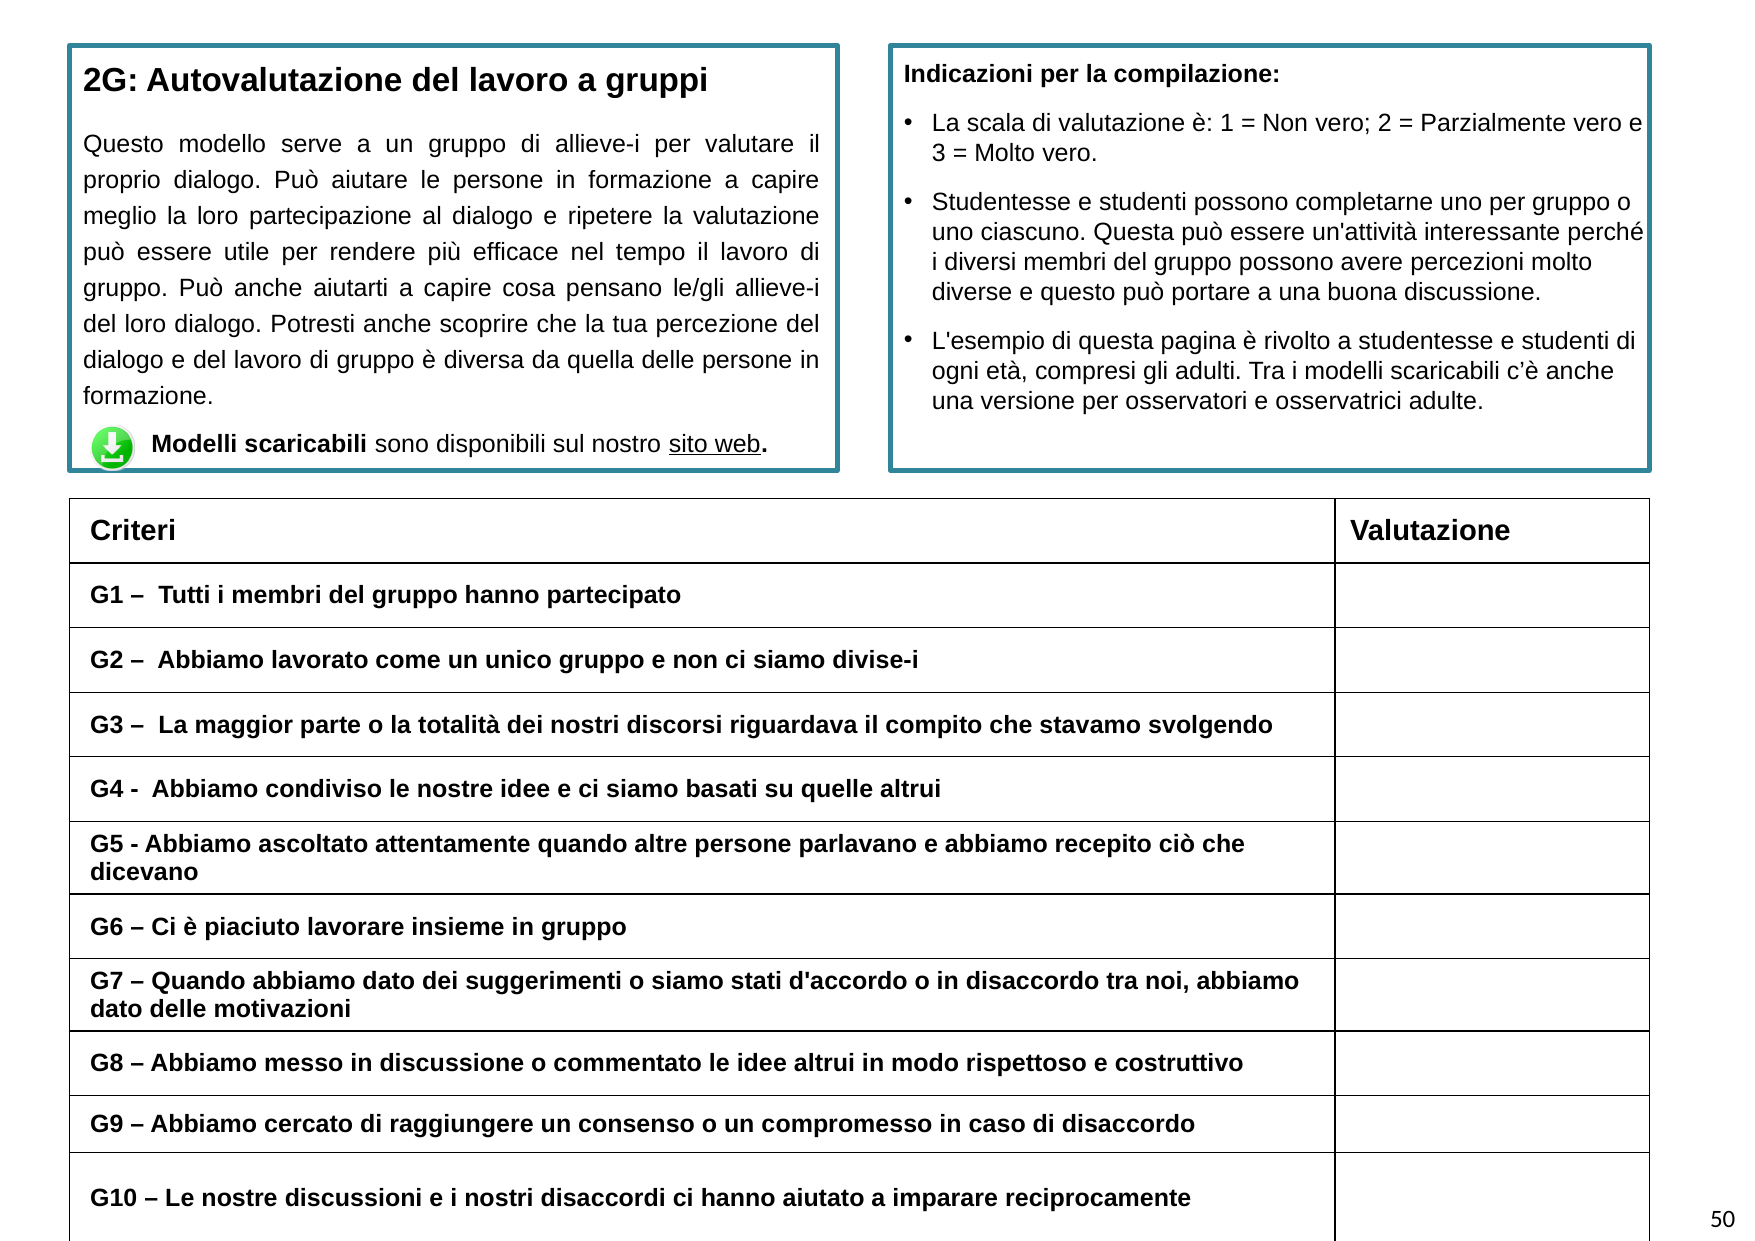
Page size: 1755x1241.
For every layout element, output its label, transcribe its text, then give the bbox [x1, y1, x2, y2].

table_header Criteri [70, 499, 1334, 562]
table_cell G2 – Abbiamo lavorato come un unico gruppo e non ci siamo divise-i [70, 628, 1334, 692]
table_cell G9 – Abbiamo cercato di raggiungere un consenso o un compromesso in caso di disaccordo [70, 1096, 1334, 1152]
text_box Indicazioni per la compilazione: La scala di valutazione è: 1 = Non vero; 2 = Parzialmente vero e 3 = Molto vero. Studentesse e studenti possono completarne uno per gruppo o uno ciascuno. Questa può essere un'attività interessante perché i diversi membri del gruppo possono avere percezioni molto diverse e questo può portare a una buona discussione. L'esempio di questa pagina è rivolto a studentesse e studenti di ogni età, compresi gli adulti. Tra i modelli scaricabili c’è anche una versione per osservatori e osservatrici adulte. [890, 45, 1650, 471]
table_cell G3 – La maggior parte o la totalità dei nostri discorsi riguardava il compito che stavamo svolgendo [70, 693, 1334, 756]
table_cell [1336, 1096, 1649, 1152]
table_cell G6 – Ci è piaciuto lavorare insieme in gruppo [70, 895, 1334, 958]
table_cell [1336, 628, 1649, 692]
text_box [89, 425, 135, 471]
table_cell [1336, 959, 1649, 1030]
table_cell [1336, 895, 1649, 958]
table_cell G4 - Abbiamo condiviso le nostre idee e ci siamo basati su quelle altrui [70, 757, 1334, 821]
table_cell [1336, 757, 1649, 821]
table_cell G1 – Tutti i membri del gruppo hanno partecipato [70, 564, 1334, 627]
table_cell [1336, 693, 1649, 756]
text_box 2G: Autovalutazione del lavoro a gruppi Questo modello serve a un gruppo di allieve-i per valutare il proprio dialogo. Può aiutare le persone in formazione a capire meglio la loro partecipazione al dialogo e ripetere la valutazione può essere utile per rendere più efficace nel tempo il lavoro di gruppo. Può anche aiutarti a capire cosa pensano le/gli allieve-i del loro dialogo. Potresti anche scoprire che la tua percezione del dialogo e del lavoro di gruppo è diversa da quella delle persone in formazione. Modelli scaricabili sono disponibili sul nostro sito web. [69, 45, 838, 471]
table_cell G8 – Abbiamo messo in discussione o commentato le idee altrui in modo rispettoso e costruttivo [70, 1032, 1334, 1095]
table_cell G7 – Quando abbiamo dato dei suggerimenti o siamo stati d'accordo o in disaccordo tra noi, abbiamo dato delle motivazioni [70, 959, 1334, 1030]
text_box 50 [1695, 1195, 1752, 1241]
table_cell [1336, 822, 1649, 893]
table_cell G5 - Abbiamo ascoltato attentamente quando altre persone parlavano e abbiamo recepito ciò che dicevano [70, 822, 1334, 893]
table_cell [1336, 1153, 1649, 1241]
table_cell [1336, 564, 1649, 627]
table_header Valutazione [1336, 499, 1649, 562]
table_cell [1336, 1032, 1649, 1095]
table_cell G10 – Le nostre discussioni e i nostri disaccordi ci hanno aiutato a imparare reciprocamente [70, 1153, 1334, 1241]
